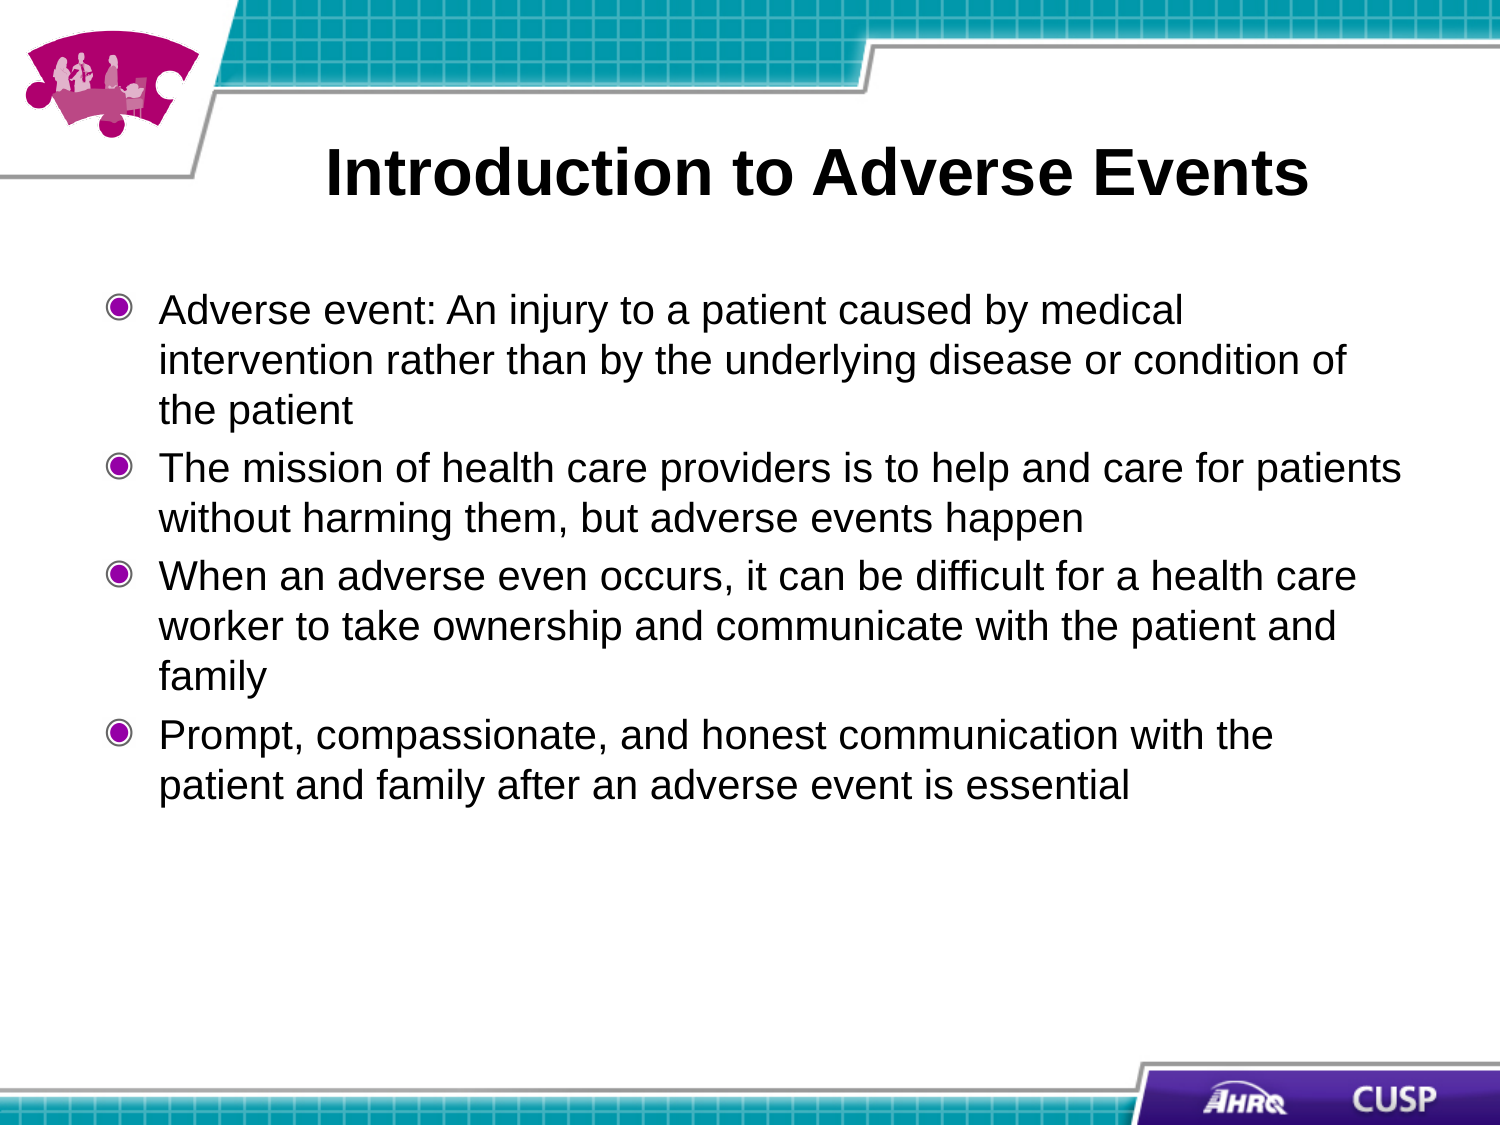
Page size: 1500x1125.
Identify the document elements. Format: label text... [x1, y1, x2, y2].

picture [0, 0, 1500, 1125]
title Introduction to Adverse Events [212, 75, 1425, 263]
list Adverse event: An injury to a patient caused by medical intervention rather than by the underlying disease or condition of the patient The mission of health care providers is to help and care for patients without harming them, but adverse events happen When an adverse even occurs, it can be difficult for a health care worker to take ownership and communicate with the patient and family Prompt, compassionate, and honest communication with the patient and family after an adverse event is essential [87, 275, 1425, 950]
